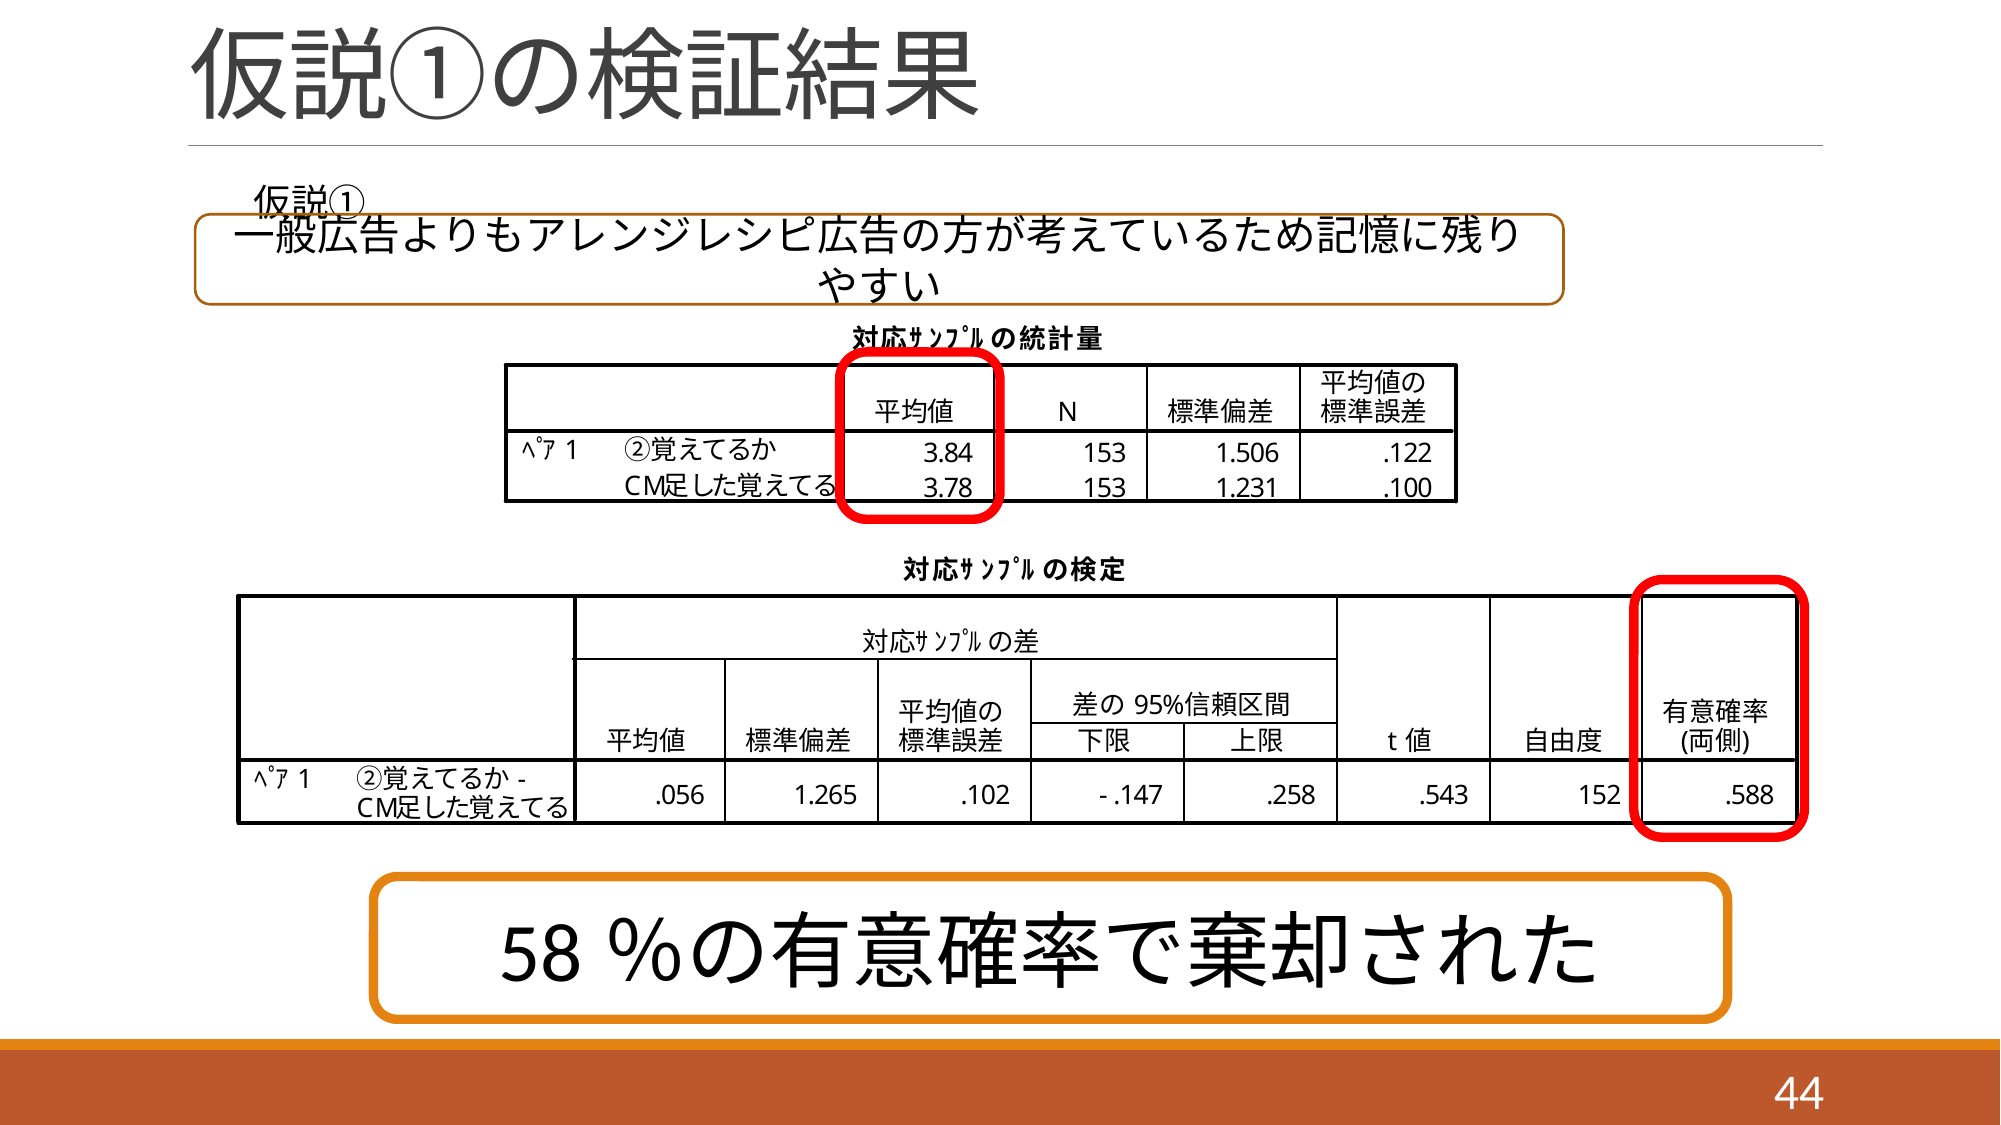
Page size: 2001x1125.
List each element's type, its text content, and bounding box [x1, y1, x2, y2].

text_box 58％の有意確率で棄却された [372, 875, 1730, 1021]
title 仮説①の検証結果 [174, 13, 1825, 140]
text_box 一般広告よりもアレンジレシピ広告の方が考えているため記憶に残りやすい [193, 212, 1565, 306]
slide_number 44 [1624, 1059, 1840, 1120]
text_box 仮説① [216, 175, 404, 212]
picture [217, 294, 1884, 853]
